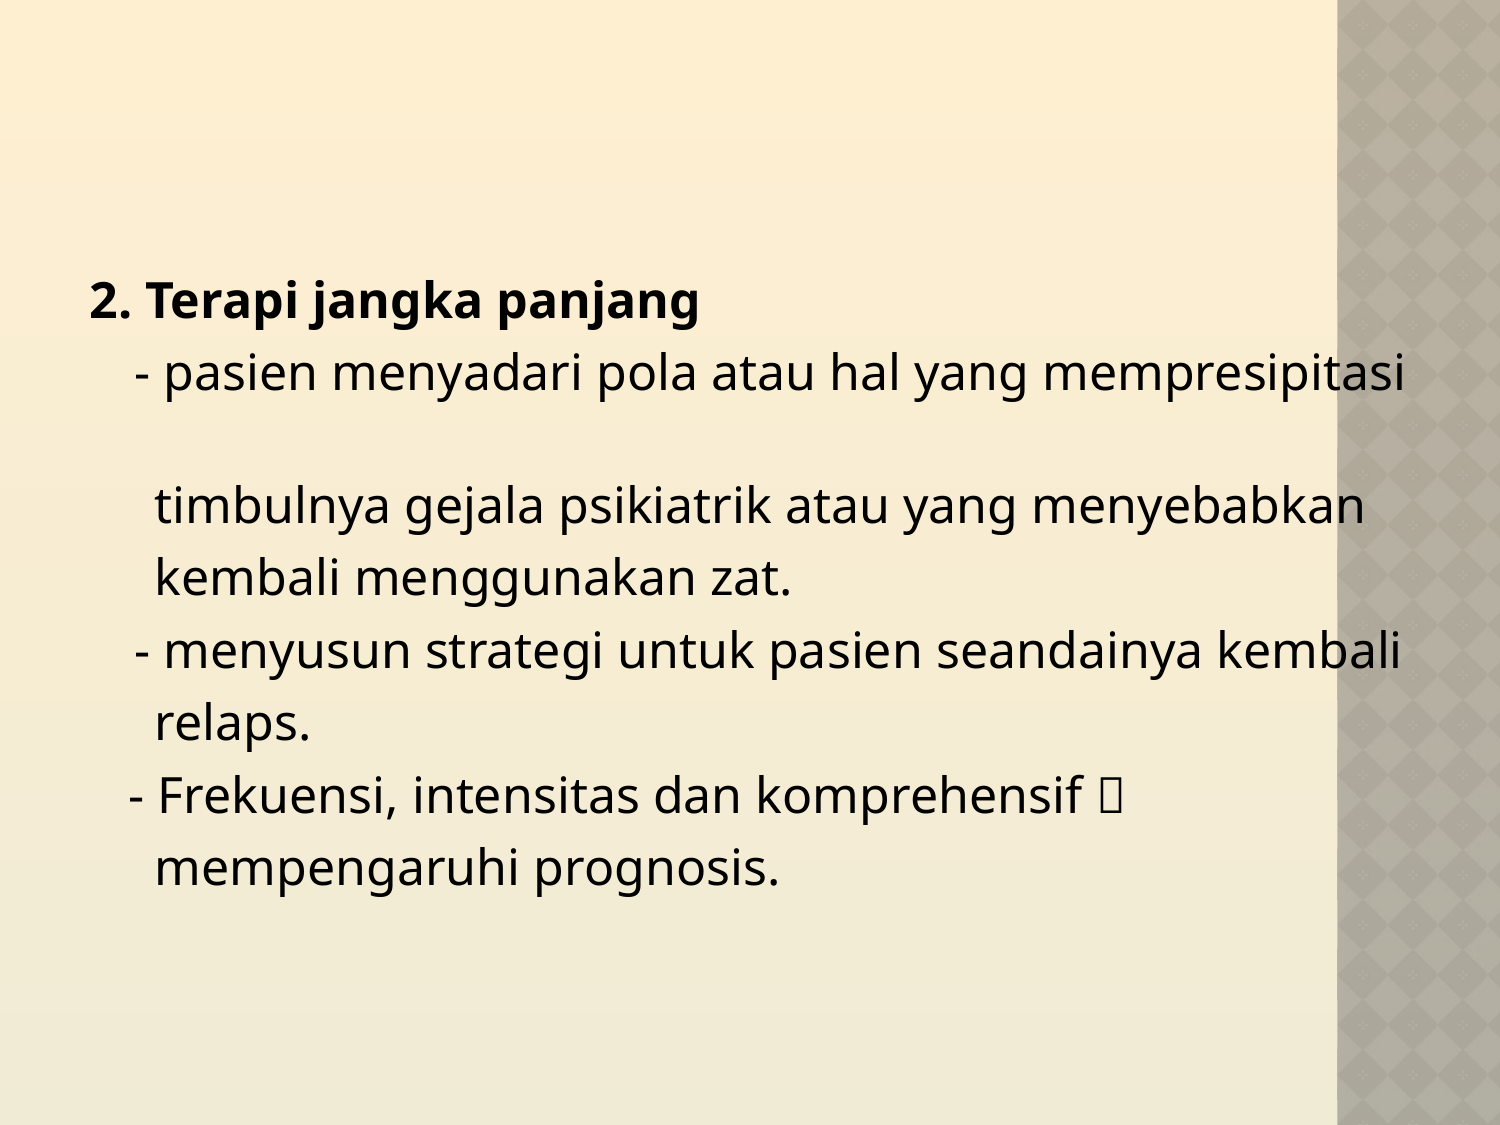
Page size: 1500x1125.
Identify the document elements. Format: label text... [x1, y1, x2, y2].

list 2. Terapi jangka panjang - pasien menyadari pola atau hal yang mempresipitasi timbulnya gejala psikiatrik atau yang menyebabkan kembali menggunakan zat. - menyusun strategi untuk pasien seandainya kembali relaps. - Frekuensi, intensitas dan komprehensif  mempengaruhi prognosis. [75, 260, 1438, 1011]
